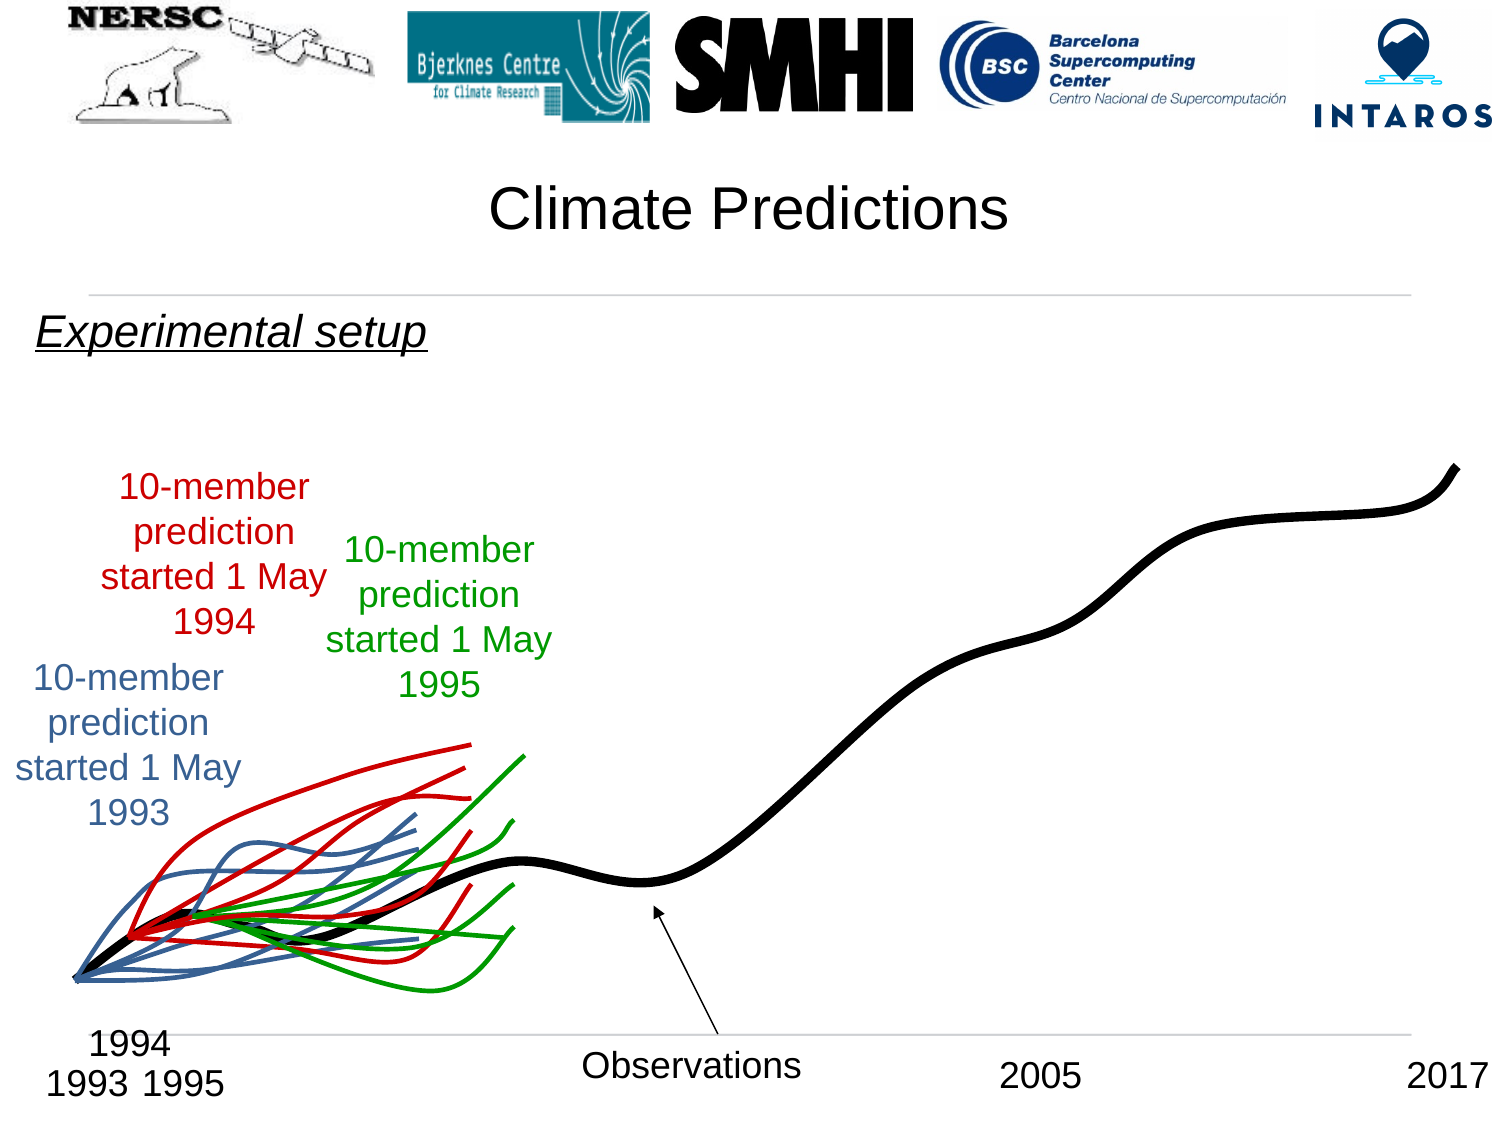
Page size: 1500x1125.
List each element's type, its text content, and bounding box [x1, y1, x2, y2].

text_box [93, 941, 192, 974]
text_box [209, 919, 451, 950]
text_box [287, 798, 399, 849]
text_box [220, 918, 504, 938]
text_box [203, 921, 218, 925]
picture [67, 0, 376, 124]
picture [407, 11, 650, 123]
text_box 1995 [117, 1052, 257, 1112]
text_box [422, 883, 472, 893]
text_box [167, 923, 238, 942]
text_box 10-member prediction started 1 May 1993 [0, 645, 268, 840]
text_box 2005 [975, 1044, 1115, 1104]
text_box Climate Predictions [0, 162, 1500, 249]
text_box 10-member prediction started 1 May 1995 [299, 518, 579, 712]
text_box [136, 893, 203, 933]
picture [937, 16, 1288, 111]
text_box [131, 930, 176, 940]
text_box 10-member prediction started 1 May 1994 [74, 455, 354, 649]
text_box [247, 755, 525, 899]
text_box [131, 767, 466, 936]
text_box [222, 953, 301, 968]
picture [674, 16, 913, 113]
text_box [292, 853, 332, 875]
text_box [147, 926, 181, 934]
text_box Experimental setup [21, 294, 600, 364]
text_box [128, 744, 472, 937]
text_box [228, 883, 515, 933]
text_box [320, 796, 444, 854]
text_box Observations [567, 1033, 858, 1093]
text_box [653, 905, 718, 1035]
text_box [75, 881, 155, 979]
picture [1315, 9, 1492, 142]
text_box [199, 842, 301, 901]
text_box [87, 940, 161, 974]
text_box [74, 928, 277, 981]
text_box [75, 920, 210, 980]
text_box 2017 [1382, 1044, 1500, 1104]
text_box [424, 466, 1458, 891]
text_box [128, 830, 472, 938]
text_box 1993 [21, 1052, 117, 1112]
text_box [449, 819, 514, 863]
text_box 1994 [64, 1012, 204, 1072]
text_box [238, 925, 515, 992]
